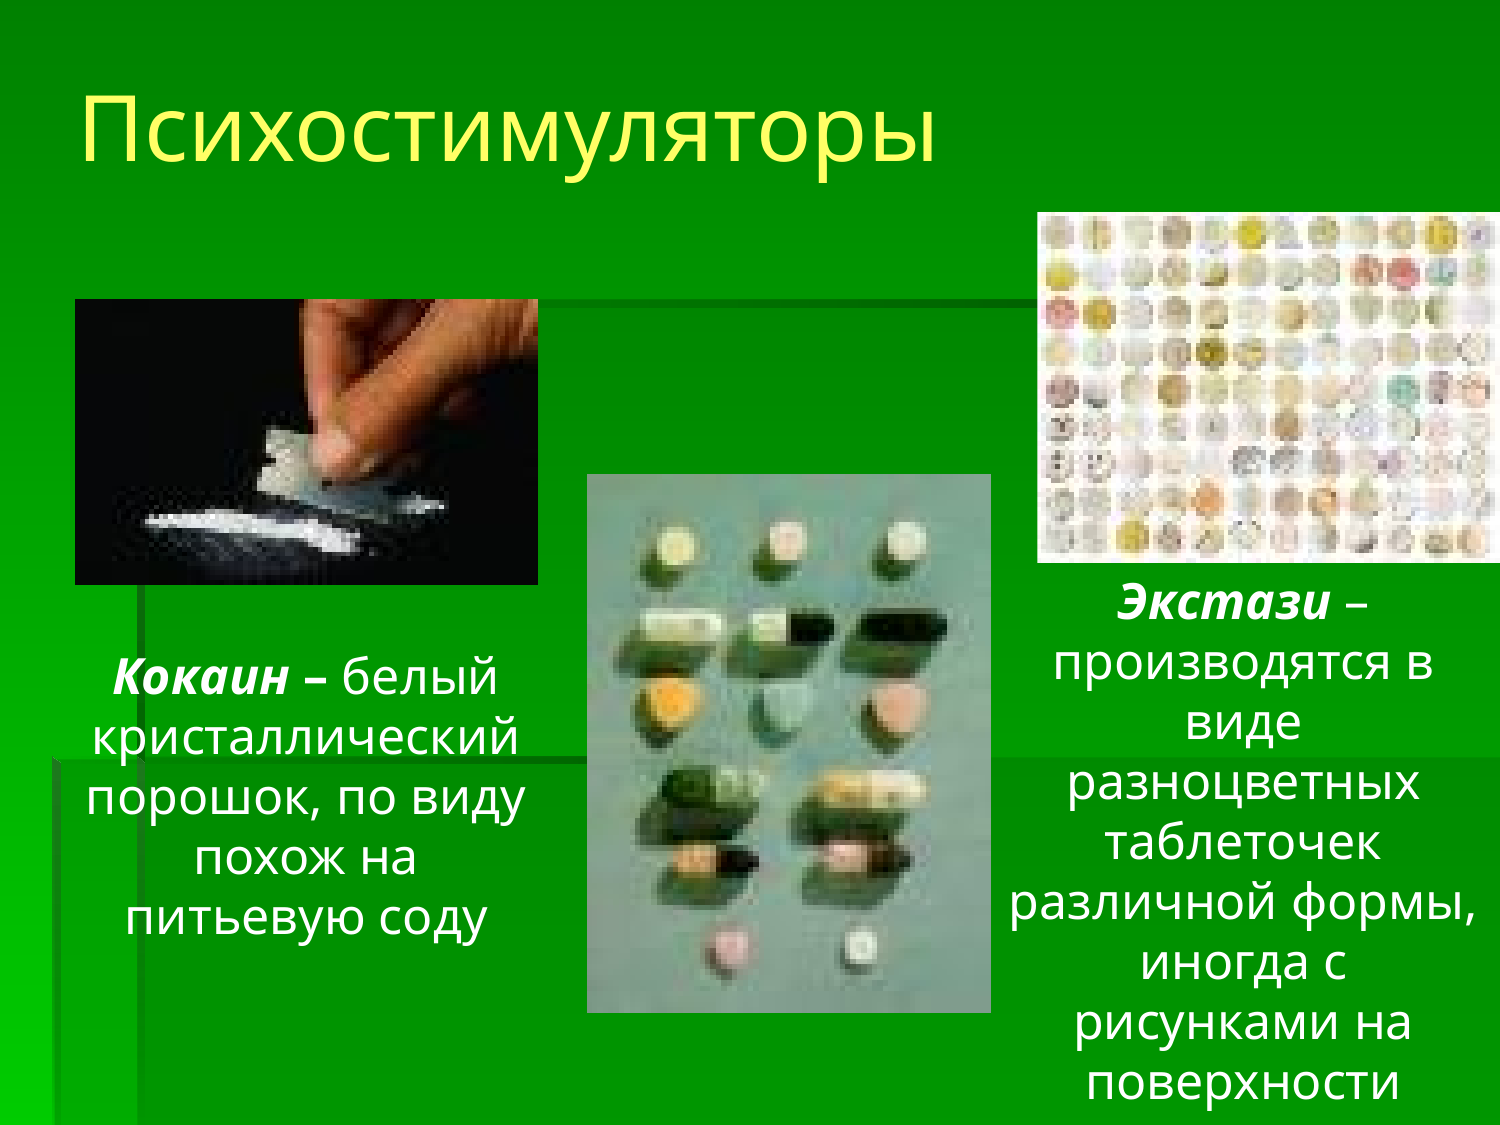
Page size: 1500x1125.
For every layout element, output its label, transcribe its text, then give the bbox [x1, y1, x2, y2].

title Психостимуляторы [62, 49, 1176, 201]
picture [587, 474, 991, 1013]
text_box Кокаин – белый кристаллический порошок, по виду похож на питьевую соду [62, 637, 550, 953]
text_box Экстази – производятся в виде разноцветных таблеточек различной формы, иногда с рисунками на поверхности [987, 562, 1500, 1118]
picture [1037, 212, 1500, 563]
picture [74, 299, 538, 586]
